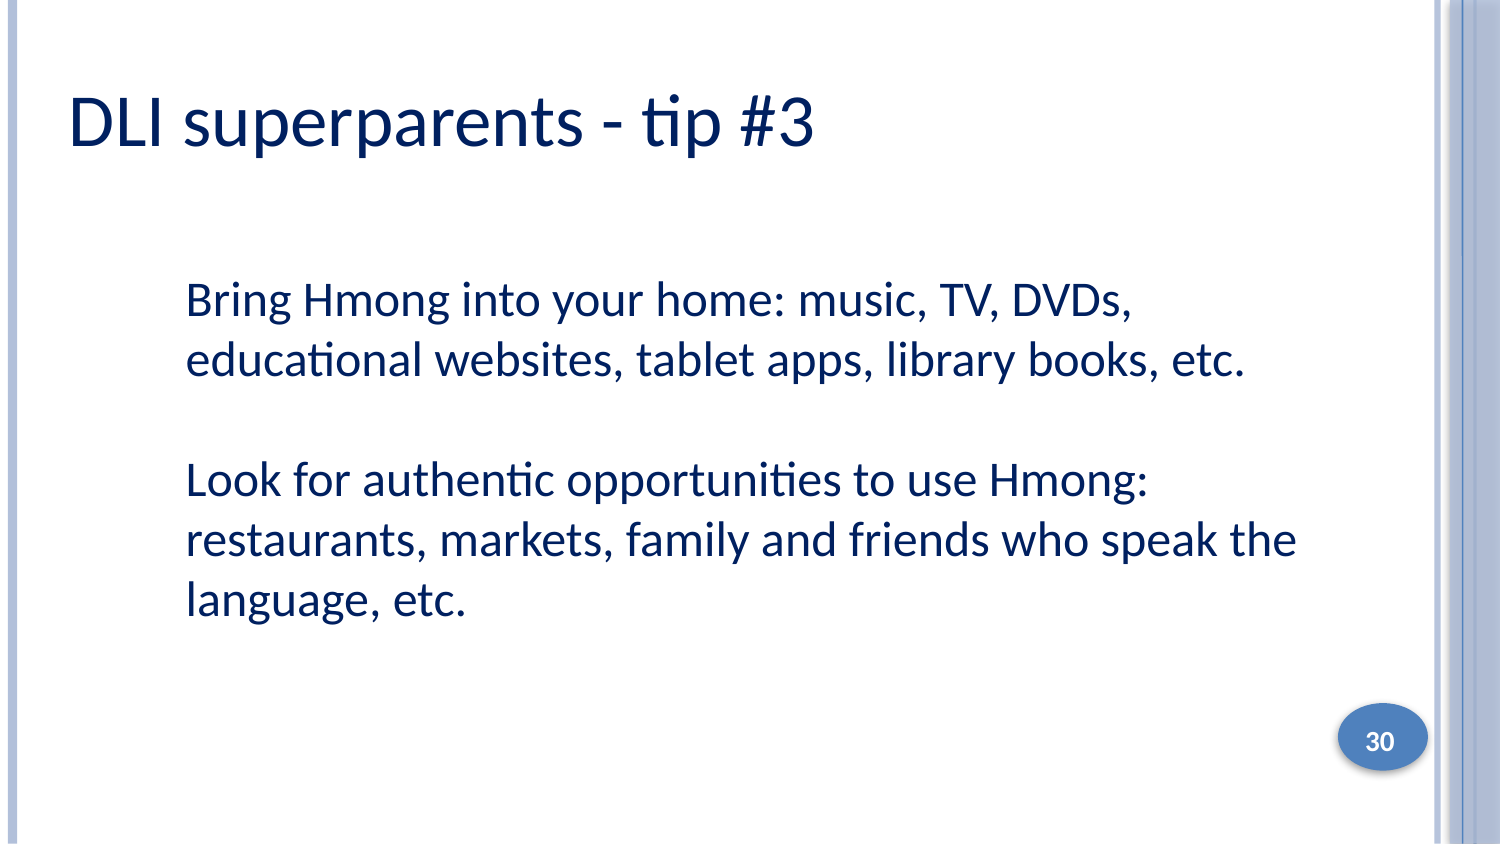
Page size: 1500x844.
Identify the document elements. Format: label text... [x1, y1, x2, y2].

text_box Bring Hmong into your home: music, TV, DVDs, educational websites, tablet apps, library books, etc. Look for authentic opportunities to use Hmong: restaurants, markets, family and friends who speak the language, etc. [170, 259, 1375, 685]
text_box DLI superparents - tip #3 [54, 64, 831, 170]
slide_number 30 [1335, 707, 1425, 772]
